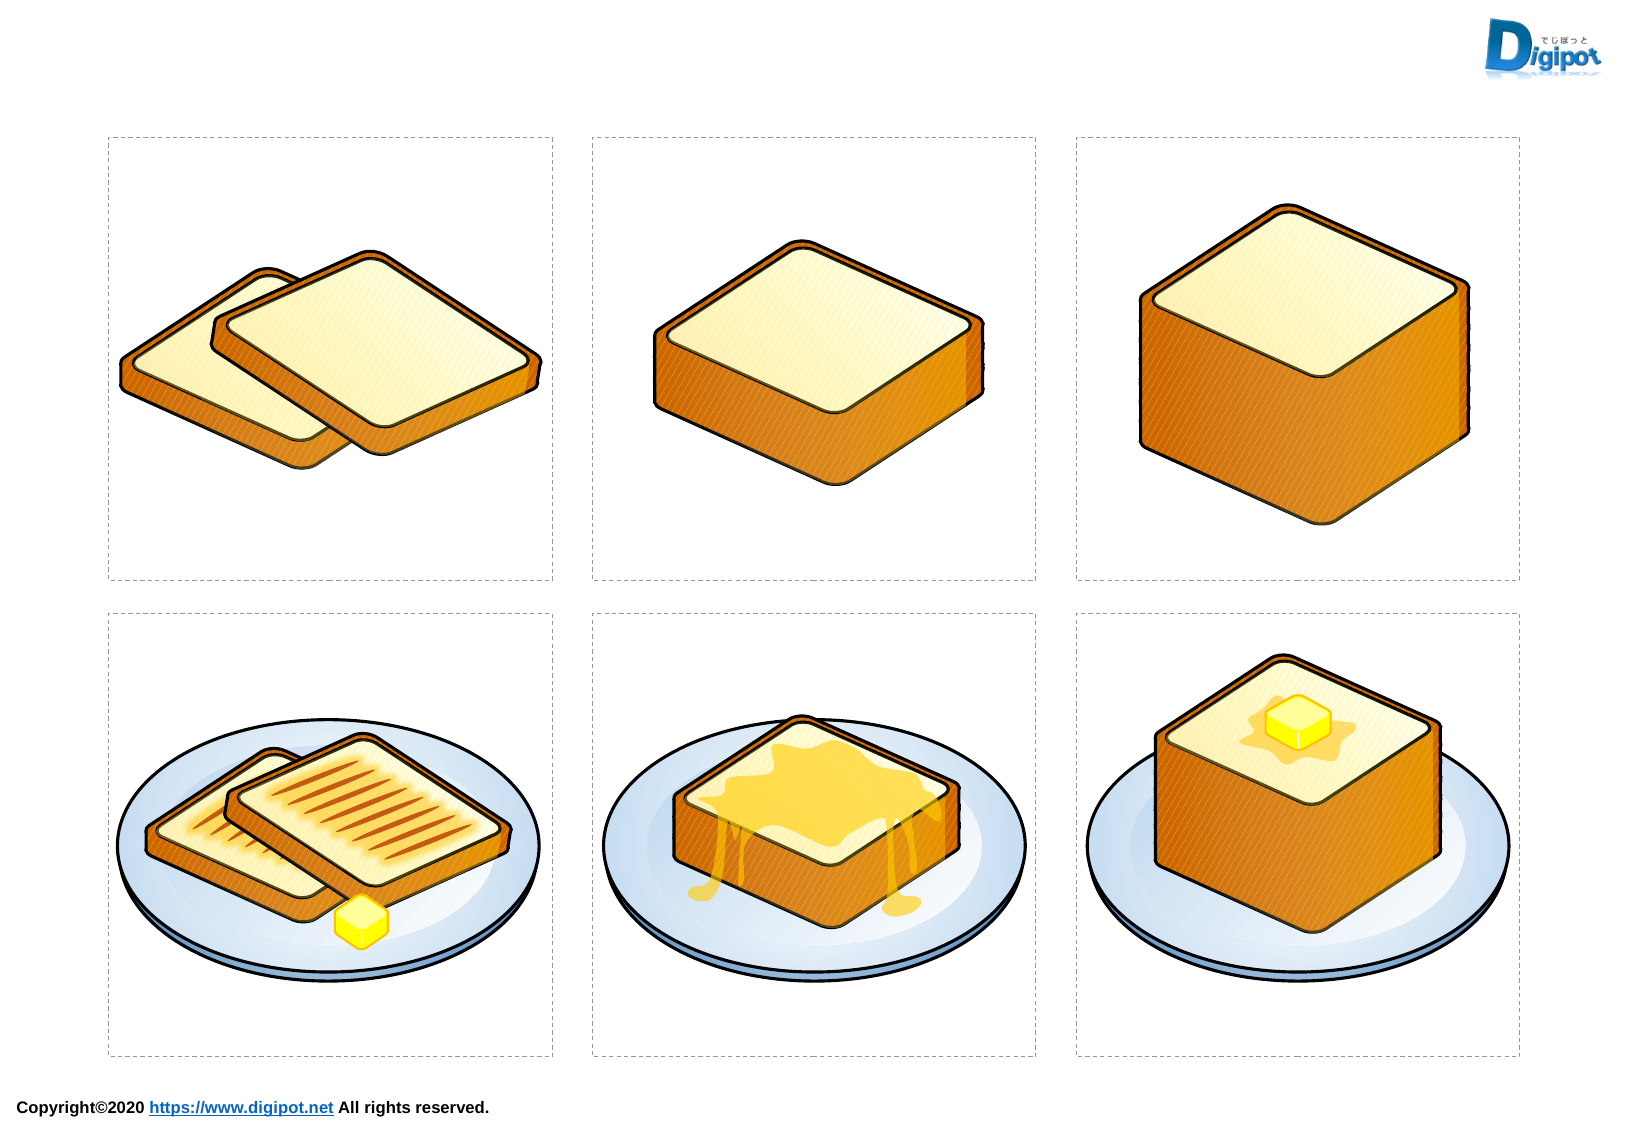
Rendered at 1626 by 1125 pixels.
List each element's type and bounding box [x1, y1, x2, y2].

text_box [1140, 204, 1470, 524]
picture [1485, 18, 1602, 82]
text_box [654, 240, 984, 485]
text_box [603, 715, 1026, 982]
text_box [1087, 655, 1509, 982]
text_box [120, 253, 541, 468]
text_box [117, 719, 540, 982]
